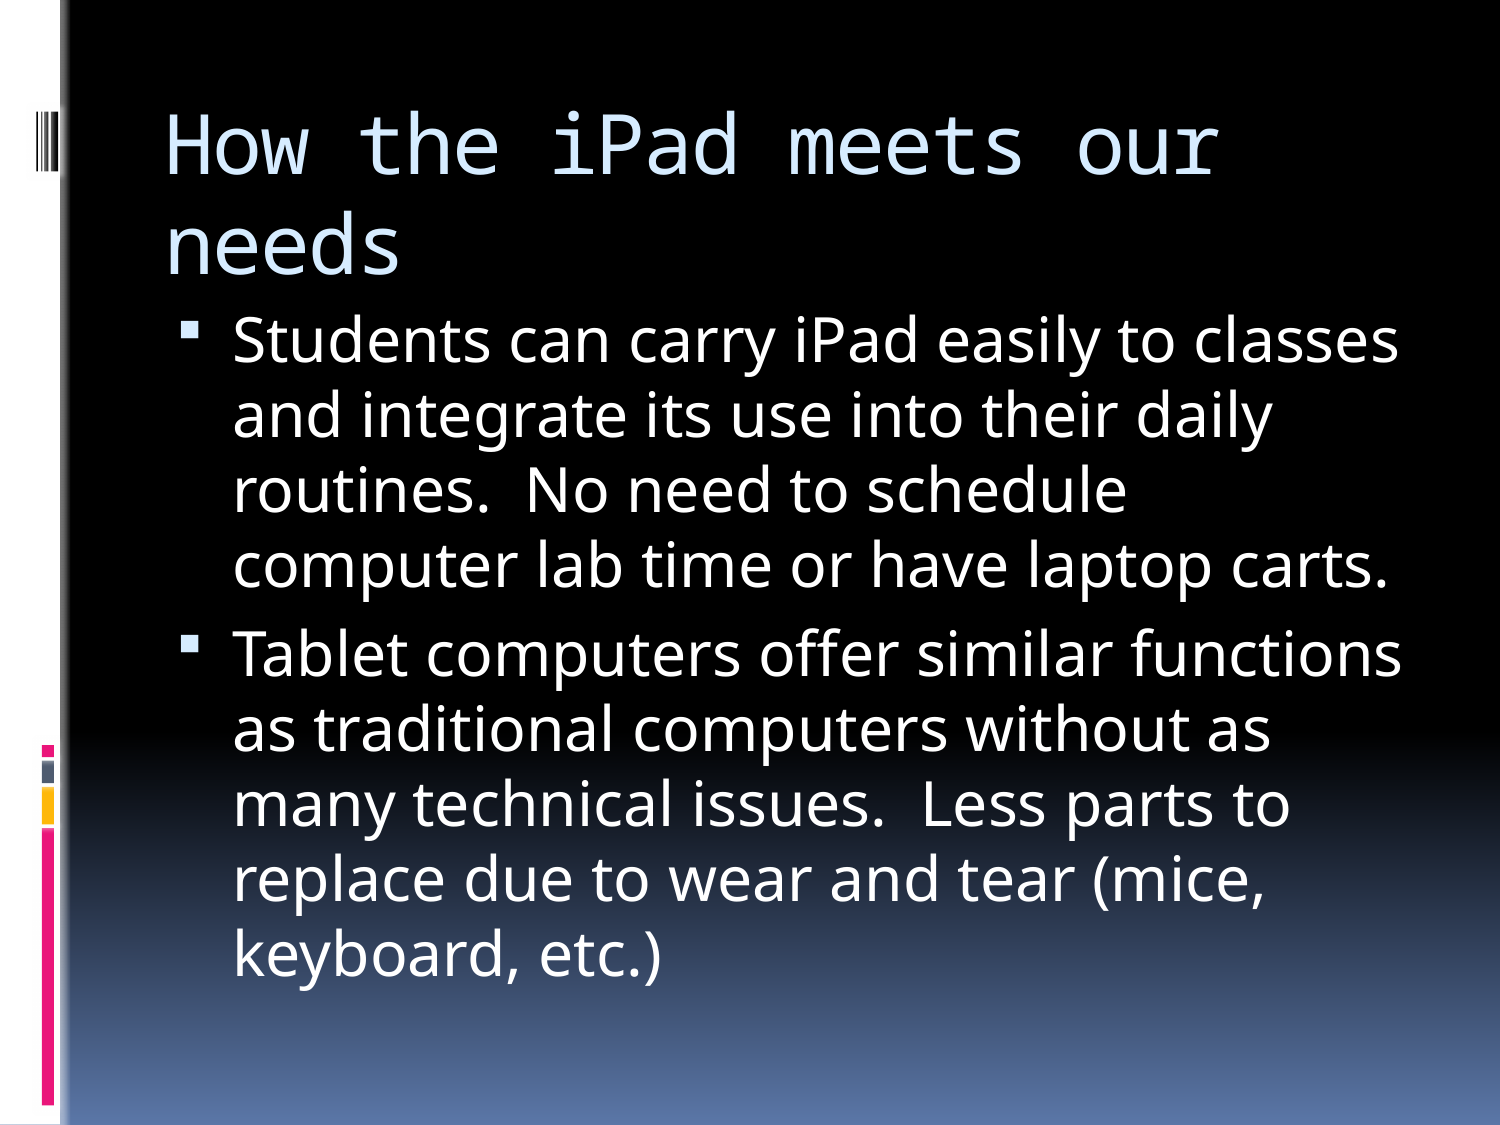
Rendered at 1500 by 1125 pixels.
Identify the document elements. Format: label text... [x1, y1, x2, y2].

title How the iPad meets our needs [150, 83, 1425, 234]
list Students can carry iPad easily to classes and integrate its use into their daily routines. No need to schedule computer lab time or have laptop carts. Tablet computers offer similar functions as traditional computers without as many technical issues. Less parts to replace due to wear and tear (mice, keyboard, etc.) [150, 292, 1425, 1043]
